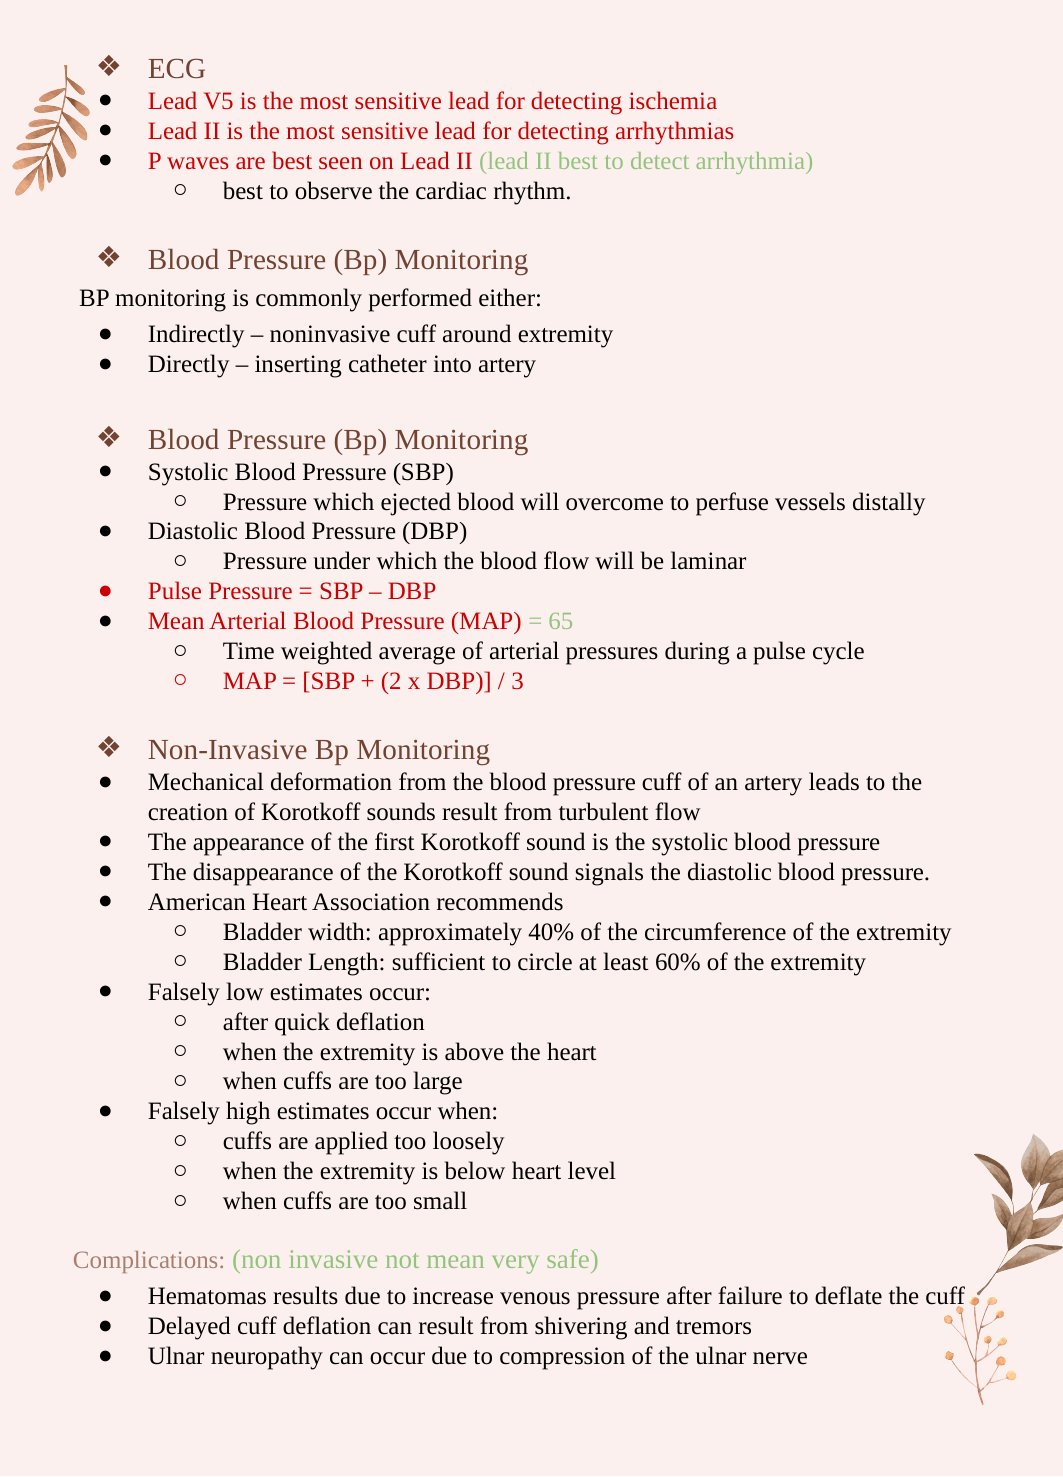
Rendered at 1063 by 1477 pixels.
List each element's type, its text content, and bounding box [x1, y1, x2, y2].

list ECG Lead V5 is the most sensitive lead for detecting ischemia Lead II is the most sensitive lead for detecting arrhythmias P waves are best seen on Lead II (lead II best to detect arrhythmia) best to observe the cardiac rhythm. Blood Pressure (Bp) Monitoring BP monitoring is commonly performed either: Indirectly – noninvasive cuff around extremity Directly – inserting catheter into artery Blood Pressure (Bp) Monitoring Systolic Blood Pressure (SBP) Pressure which ejected blood will overcome to perfuse vessels distally Diastolic Blood Pressure (DBP) Pressure under which the blood flow will be laminar Pulse Pressure = SBP – DBP Mean Arterial Blood Pressure (MAP) = 65 Time weighted average of arterial pressures during a pulse cycle MAP = [SBP + (2 x DBP)] / 3 Non-Invasive Bp Monitoring Mechanical deformation from the blood pressure cuff of an artery leads to the creation of Korotkoff sounds result from turbulent flow The appearance of the first Korotkoff sound is the systolic blood pressure The disappearance of the Korotkoff sound signals the diastolic blood pressure. American Heart Association recommends Bladder width: approximately 40% of the circumference of the extremity Bladder Length: sufficient to circle at least 60% of the extremity Falsely low estimates occur: after quick deflation when the extremity is above the heart when cuffs are too large Falsely high estimates occur when: cuffs are applied too loosely when the extremity is below heart level when cuffs are too small Complications: (non invasive not mean very safe) Hematomas results due to increase venous pressure after failure to deflate the cuff Delayed cuff deflation can result from shivering and tremors Ulnar neuropathy can occur due to compression of the ulnar nerve [57, 34, 992, 1436]
picture [0, 67, 57, 196]
picture [992, 1128, 1063, 1412]
